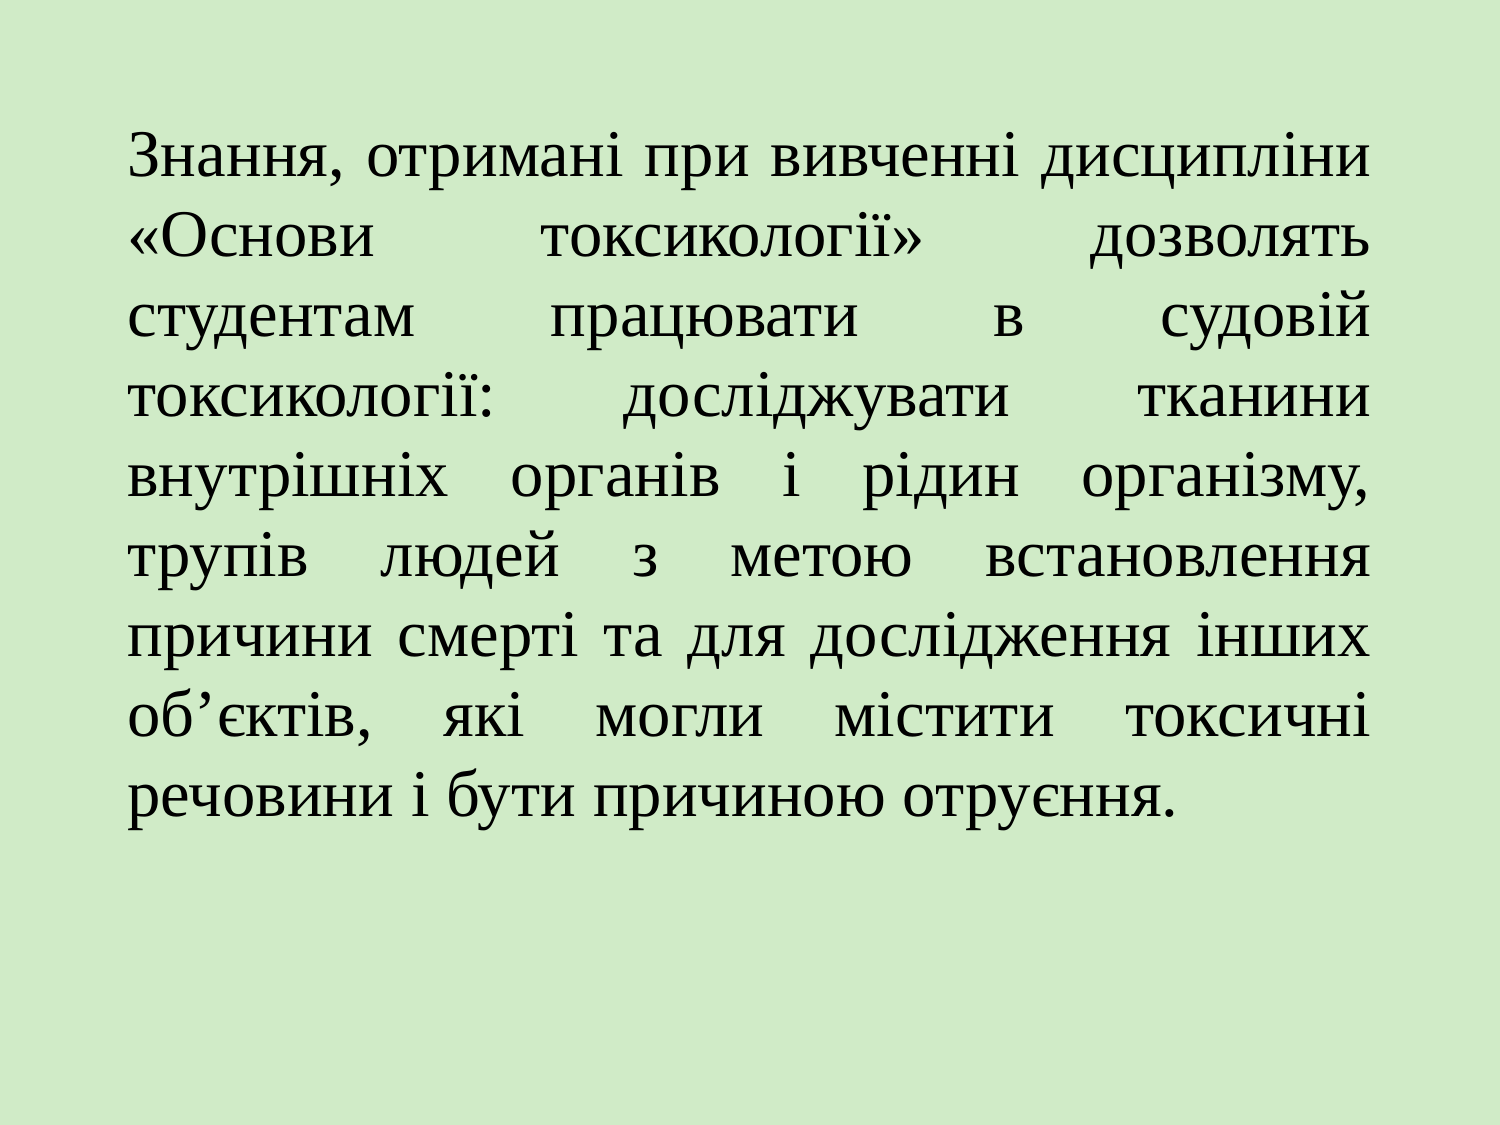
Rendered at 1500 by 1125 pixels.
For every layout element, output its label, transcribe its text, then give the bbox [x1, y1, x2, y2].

title Знання, отримані при вивченні дисципліни «Основи токсикології» дозволять студентам працювати в судовій токсикології: досліджувати тканини внутрішніх органів і рідин організму, трупів людей з метою встановлення причини смерті та для дослідження інших об’єктів, які могли містити токсичні речовини і бути причиною отруєння. [112, 349, 1388, 591]
